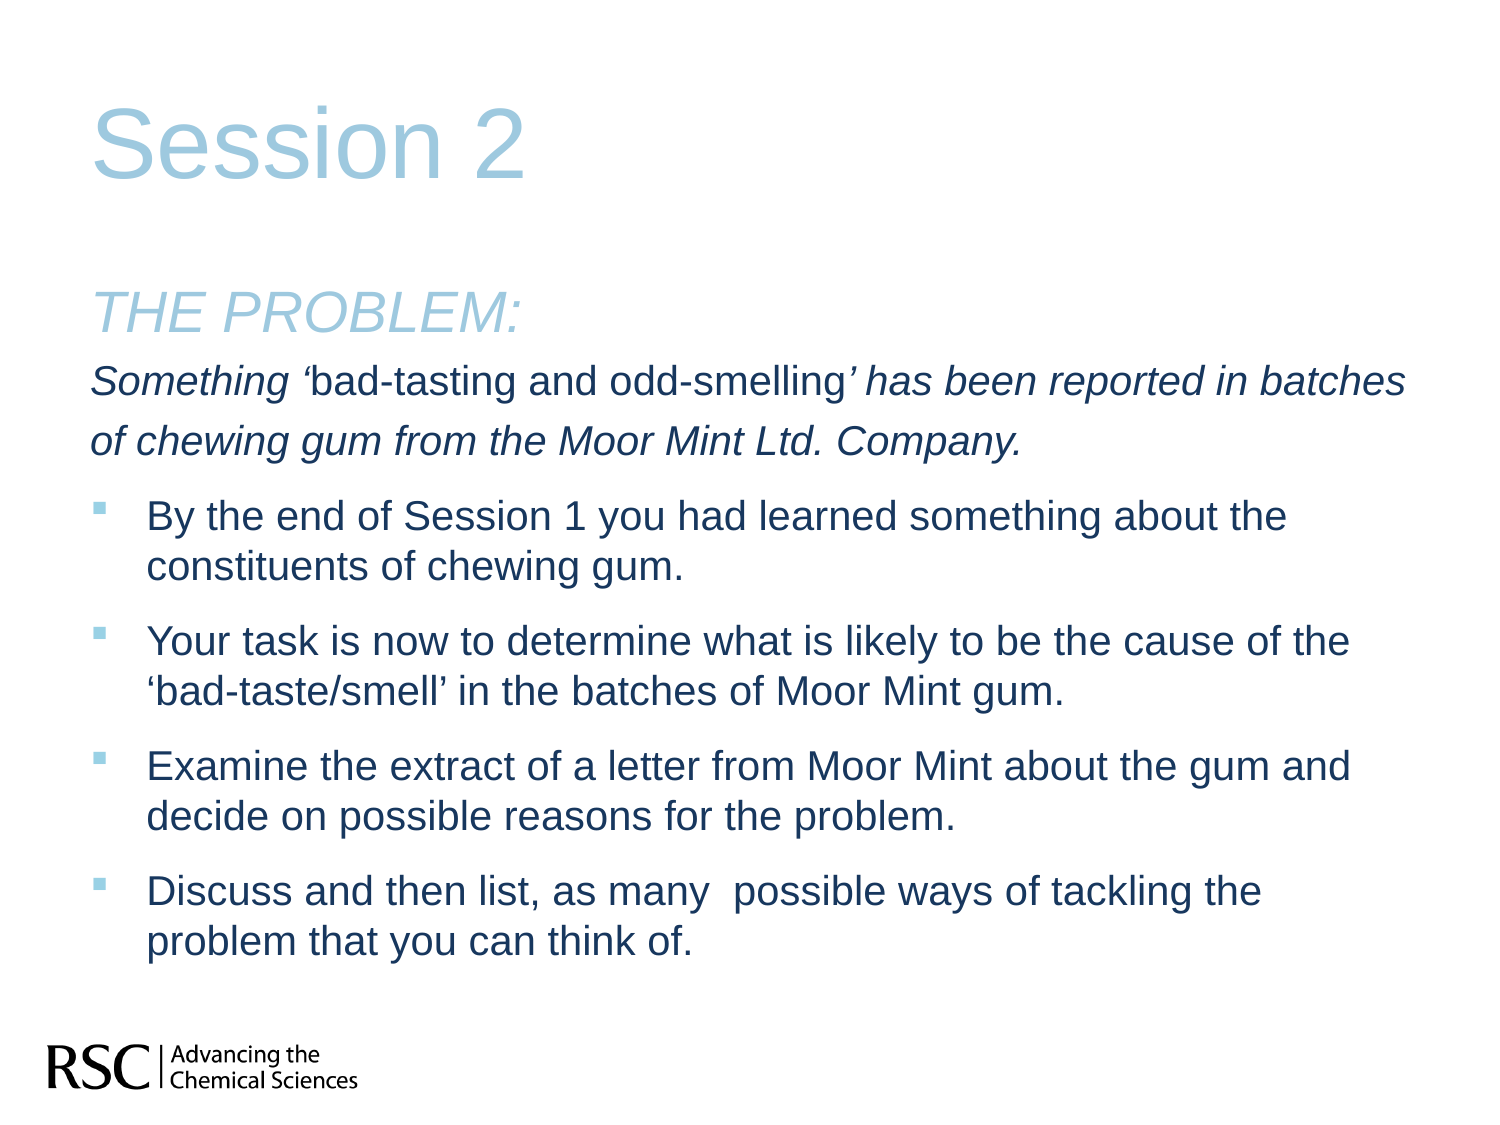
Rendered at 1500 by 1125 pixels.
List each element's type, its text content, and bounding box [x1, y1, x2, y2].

title Session 2 [75, 45, 1425, 233]
list THE PROBLEM: Something ‘bad-tasting and odd-smelling’ has been reported in batches of chewing gum from the Moor Mint Ltd. Company. By the end of Session 1 you had learned something about the constituents of chewing gum. Your task is now to determine what is likely to be the cause of the ‘bad-taste/smell’ in the batches of Moor Mint gum. Examine the extract of a letter from Moor Mint about the gum and decide on possible reasons for the problem. Discuss and then list, as many possible ways of tackling the problem that you can think of. [75, 262, 1425, 1005]
